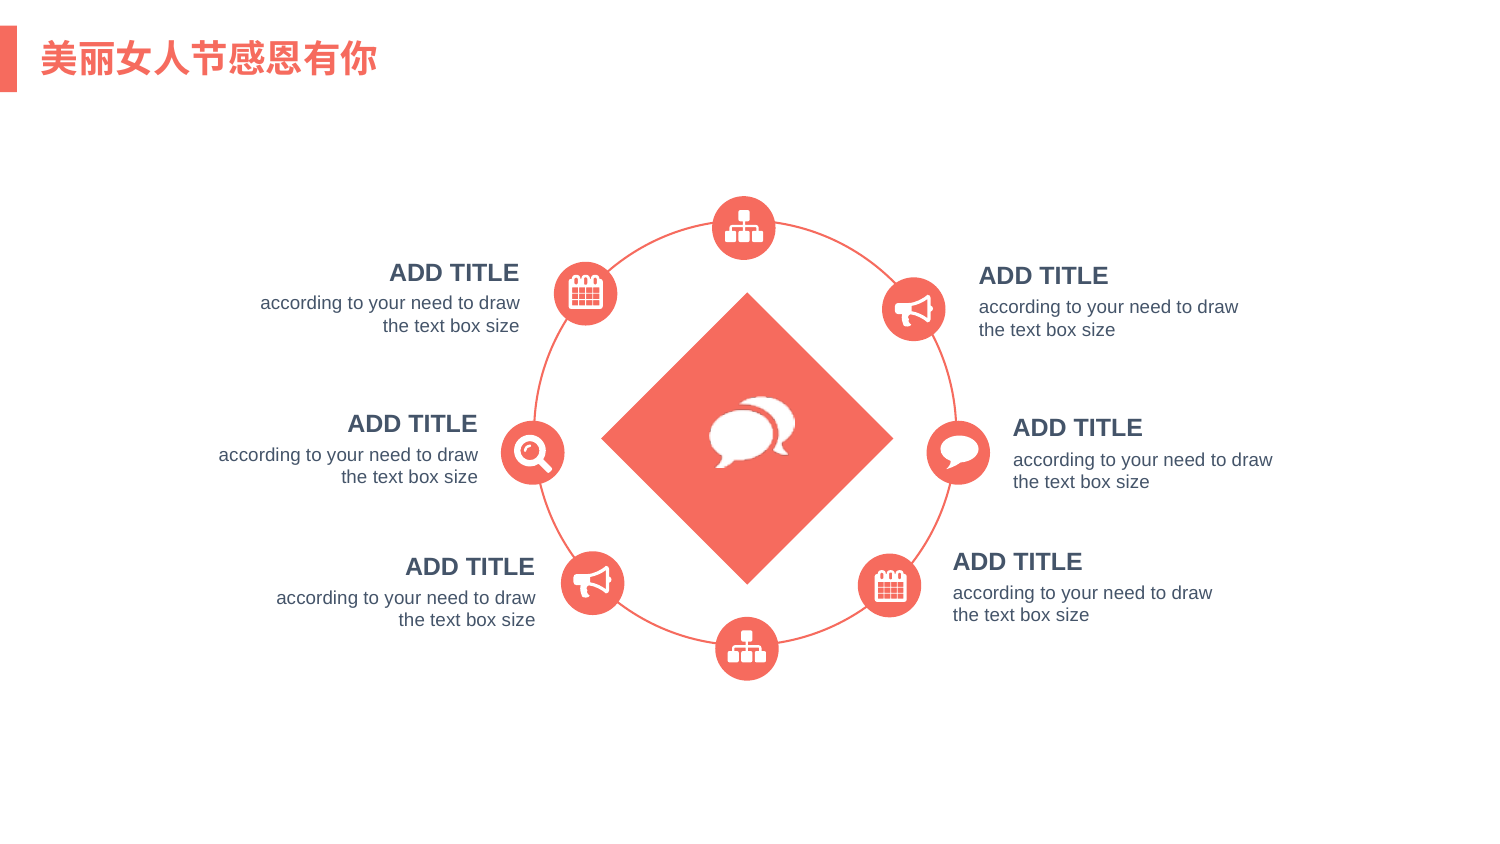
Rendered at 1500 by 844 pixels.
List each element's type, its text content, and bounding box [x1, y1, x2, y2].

text_box according to your need to draw the text box size [979, 294, 1267, 340]
text_box [0, 24, 19, 94]
text_box [560, 551, 625, 616]
text_box [874, 570, 907, 602]
text_box [573, 565, 612, 598]
text_box [500, 420, 565, 485]
text_box [553, 261, 618, 326]
text_box according to your need to draw the text box size [232, 291, 520, 337]
text_box [534, 222, 956, 644]
text_box [725, 210, 764, 243]
text_box [857, 553, 922, 618]
text_box [882, 277, 946, 342]
text_box [568, 274, 603, 309]
text_box [715, 616, 779, 681]
text_box according to your need to draw the text box size [190, 442, 478, 488]
text_box [940, 435, 979, 470]
text_box [926, 420, 991, 485]
text_box according to your need to draw the text box size [952, 580, 1240, 626]
text_box ADD TITLE [978, 259, 1219, 290]
text_box ADD TITLE [295, 550, 536, 581]
text_box [727, 630, 766, 663]
text_box ADD TITLE [237, 407, 478, 438]
text_box according to your need to draw the text box size [248, 585, 536, 631]
picture [709, 395, 796, 469]
text_box [514, 434, 553, 473]
text_box [894, 294, 934, 327]
text_box ADD TITLE [1012, 411, 1253, 442]
text_box ADD TITLE [279, 256, 520, 287]
text_box according to your need to draw the text box size [1013, 447, 1301, 493]
text_box 美丽女人节感恩有你 [29, 29, 459, 86]
text_box [712, 196, 776, 260]
text_box ADD TITLE [952, 545, 1193, 576]
